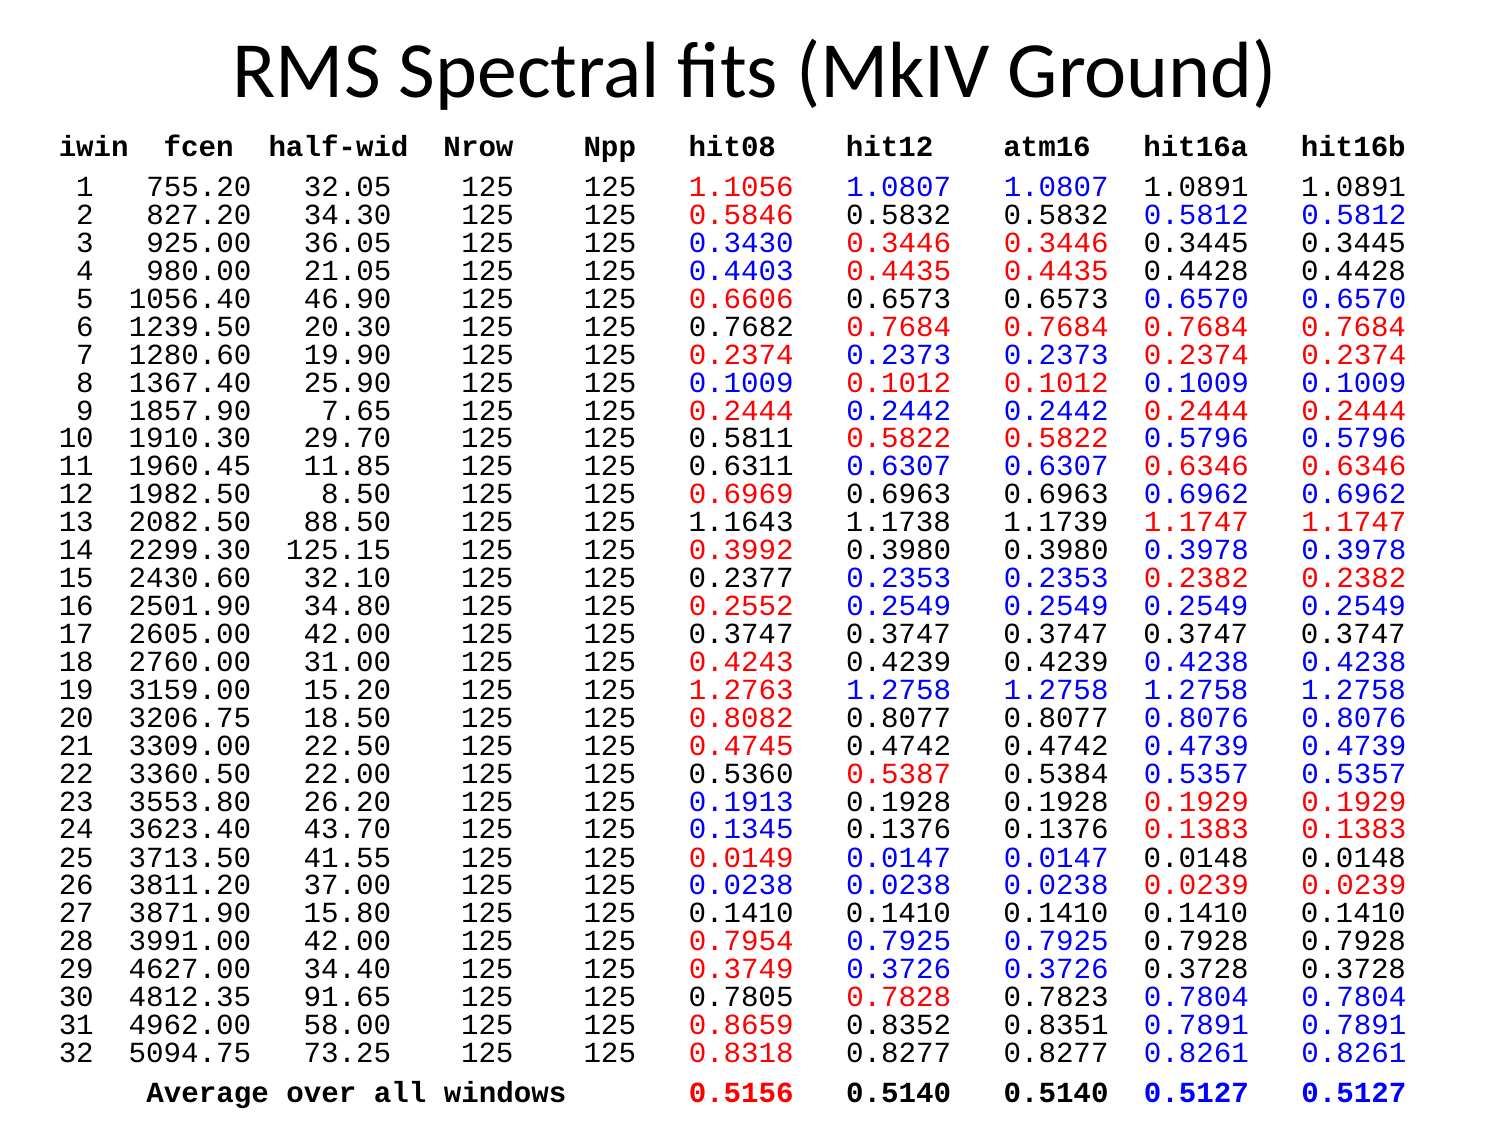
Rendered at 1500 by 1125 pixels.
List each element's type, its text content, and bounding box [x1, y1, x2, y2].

title RMS Spectral fits (MkIV Ground) [29, 9, 1482, 121]
text_box iwin fcen half-wid Nrow Npp hit08 hit12 atm16 hit16a hit16b 1 755.20 32.05 125 125 1.1056 1.0807 1.0807 1.0891 1.0891 2 827.20 34.30 125 125 0.5846 0.5832 0.5832 0.5812 0.5812 3 925.00 36.05 125 125 0.3430 0.3446 0.3446 0.3445 0.3445 4 980.00 21.05 125 125 0.4403 0.4435 0.4435 0.4428 0.4428 5 1056.40 46.90 125 125 0.6606 0.6573 0.6573 0.6570 0.6570 6 1239.50 20.30 125 125 0.7682 0.7684 0.7684 0.7684 0.7684 7 1280.60 19.90 125 125 0.2374 0.2373 0.2373 0.2374 0.2374 8 1367.40 25.90 125 125 0.1009 0.1012 0.1012 0.1009 0.1009 9 1857.90 7.65 125 125 0.2444 0.2442 0.2442 0.2444 0.2444 10 1910.30 29.70 125 125 0.5811 0.5822 0.5822 0.5796 0.5796 11 1960.45 11.85 125 125 0.6311 0.6307 0.6307 0.6346 0.6346 12 1982.50 8.50 125 125 0.6969 0.6963 0.6963 0.6962 0.6962 13 2082.50 88.50 125 125 1.1643 1.1738 1.1739 1.1747 1.1747 14 2299.30 125.15 125 125 0.3992 0.3980 0.3980 0.3978 0.3978 15 2430.60 32.10 125 125 0.2377 0.2353 0.2353 0.2382 0.2382 16 2501.90 34.80 125 125 0.2552 0.2549 0.2549 0.2549 0.2549 17 2605.00 42.00 125 125 0.3747 0.3747 0.3747 0.3747 0.3747 18 2760.00 31.00 125 125 0.4243 0.4239 0.4239 0.4238 0.4238 19 3159.00 15.20 125 125 1.2763 1.2758 1.2758 1.2758 1.2758 20 3206.75 18.50 125 125 0.8082 0.8077 0.8077 0.8076 0.8076 21 3309.00 22.50 125 125 0.4745 0.4742 0.4742 0.4739 0.4739 22 3360.50 22.00 125 125 0.5360 0.5387 0.5384 0.5357 0.5357 23 3553.80 26.20 125 125 0.1913 0.1928 0.1928 0.1929 0.1929 24 3623.40 43.70 125 125 0.1345 0.1376 0.1376 0.1383 0.1383 25 3713.50 41.55 125 125 0.0149 0.0147 0.0147 0.0148 0.0148 26 3811.20 37.00 125 125 0.0238 0.0238 0.0238 0.0239 0.0239 27 3871.90 15.80 125 125 0.1410 0.1410 0.1410 0.1410 0.1410 28 3991.00 42.00 125 125 0.7954 0.7925 0.7925 0.7928 0.7928 29 4627.00 34.40 125 125 0.3749 0.3726 0.3726 0.3728 0.3728 30 4812.35 91.65 125 125 0.7805 0.7828 0.7823 0.7804 0.7804 31 4962.00 58.00 125 125 0.8659 0.8352 0.8351 0.7891 0.7891 32 5094.75 73.25 125 125 0.8318 0.8277 0.8277 0.8261 0.8261 Average over all windows 0.5156 0.5140 0.5140 0.5127 0.5127 [43, 126, 1468, 1116]
